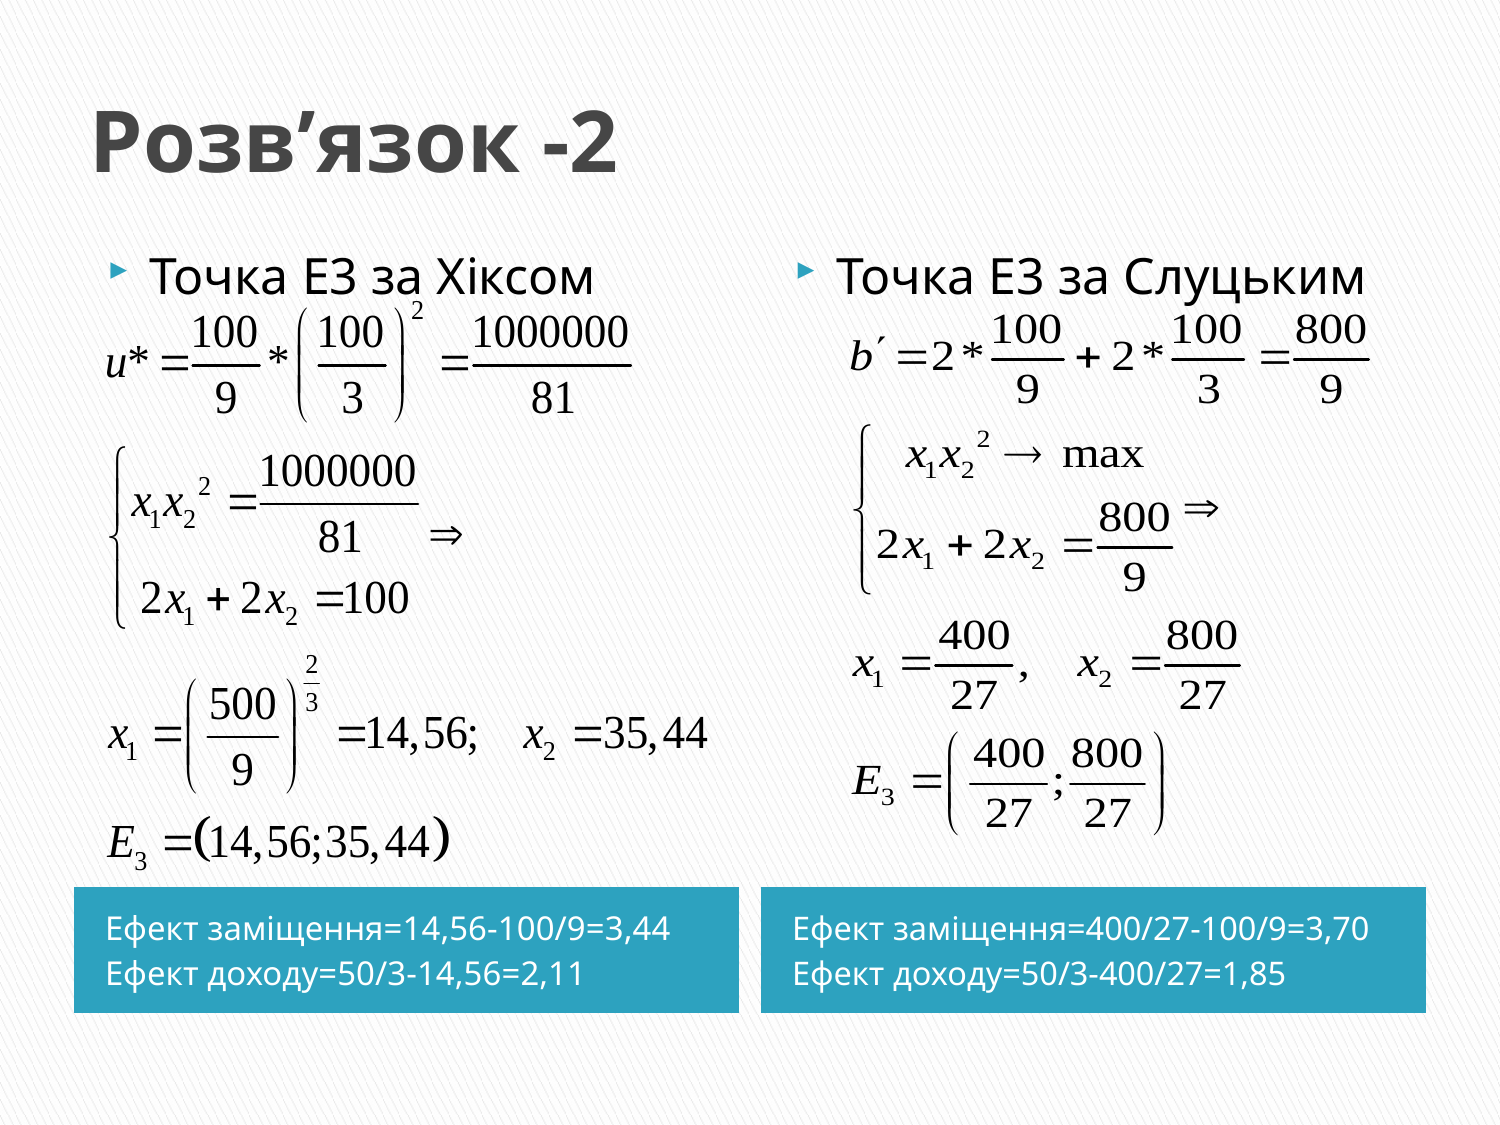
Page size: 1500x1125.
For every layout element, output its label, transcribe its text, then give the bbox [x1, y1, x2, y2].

list Точка E3 за Слуцьким [761, 236, 1425, 884]
list Ефект заміщення=400/27-100/9=3,70 Ефект доходу=50/3-400/27=1,85 [761, 887, 1426, 1013]
list Точка E3 за Хіксом [75, 236, 738, 884]
title Розв’язок -2 [75, 44, 1425, 233]
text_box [844, 302, 1377, 845]
list Ефект заміщення=14,56-100/9=3,44 Ефект доходу=50/3-14,56=2,11 [74, 887, 739, 1013]
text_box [100, 290, 715, 882]
